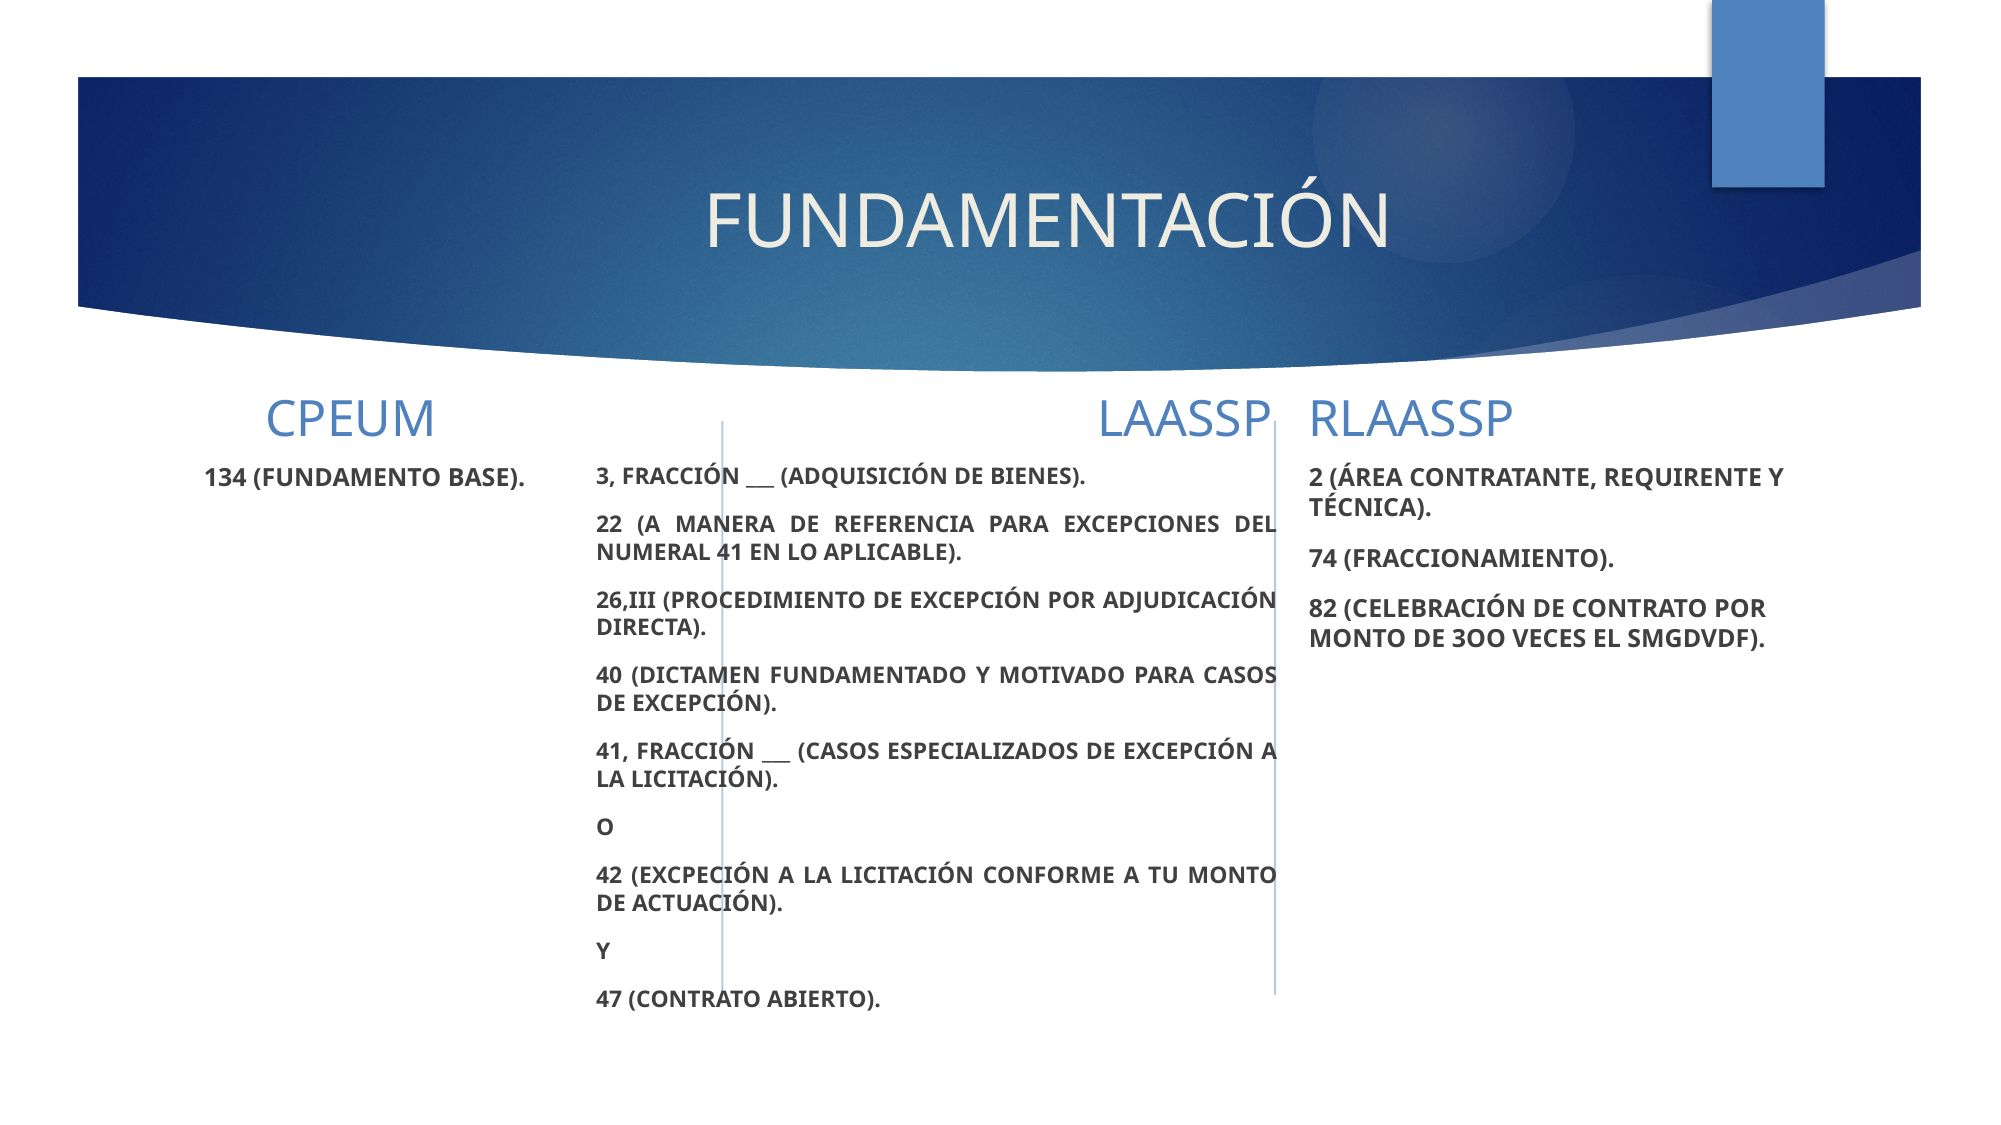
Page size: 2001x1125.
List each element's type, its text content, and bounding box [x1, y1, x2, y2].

list 134 (FUNDAMENTO BASE). [188, 453, 580, 904]
list 3, FRACCIÓN ___ (ADQUISICIÓN DE BIENES). 22 (A MANERA DE REFERENCIA PARA EXCEPCIONES DEL NUMERAL 41 EN LO APLICABLE). 26,III (PROCEDIMIENTO DE EXCEPCIÓN POR ADJUDICACIÓN DIRECTA). 40 (DICTAMEN FUNDAMENTADO Y MOTIVADO PARA CASOS DE EXCEPCIÓN). 41, FRACCIÓN ___ (CASOS ESPECIALIZADOS DE EXCEPCIÓN A LA LICITACIÓN). O 42 (EXCPECIÓN A LA LICITACIÓN CONFORME A TU MONTO DE ACTUACIÓN). Y 47 (CONTRATO ABIERTO). [580, 453, 1294, 1094]
list 2 (ÁREA CONTRATANTE, REQUIRENTE Y TÉCNICA). 74 (FRACCIONAMIENTO). 82 (CELEBRACIÓN DE CONTRATO POR MONTO DE 3OO VECES EL SMGDVDF). [1293, 453, 1813, 989]
list CPEUM [189, 370, 513, 453]
list RLAASSP [1293, 370, 1813, 453]
list LAASSP [632, 370, 1293, 453]
title FUNDAMENTACIÓN [189, 159, 1627, 276]
